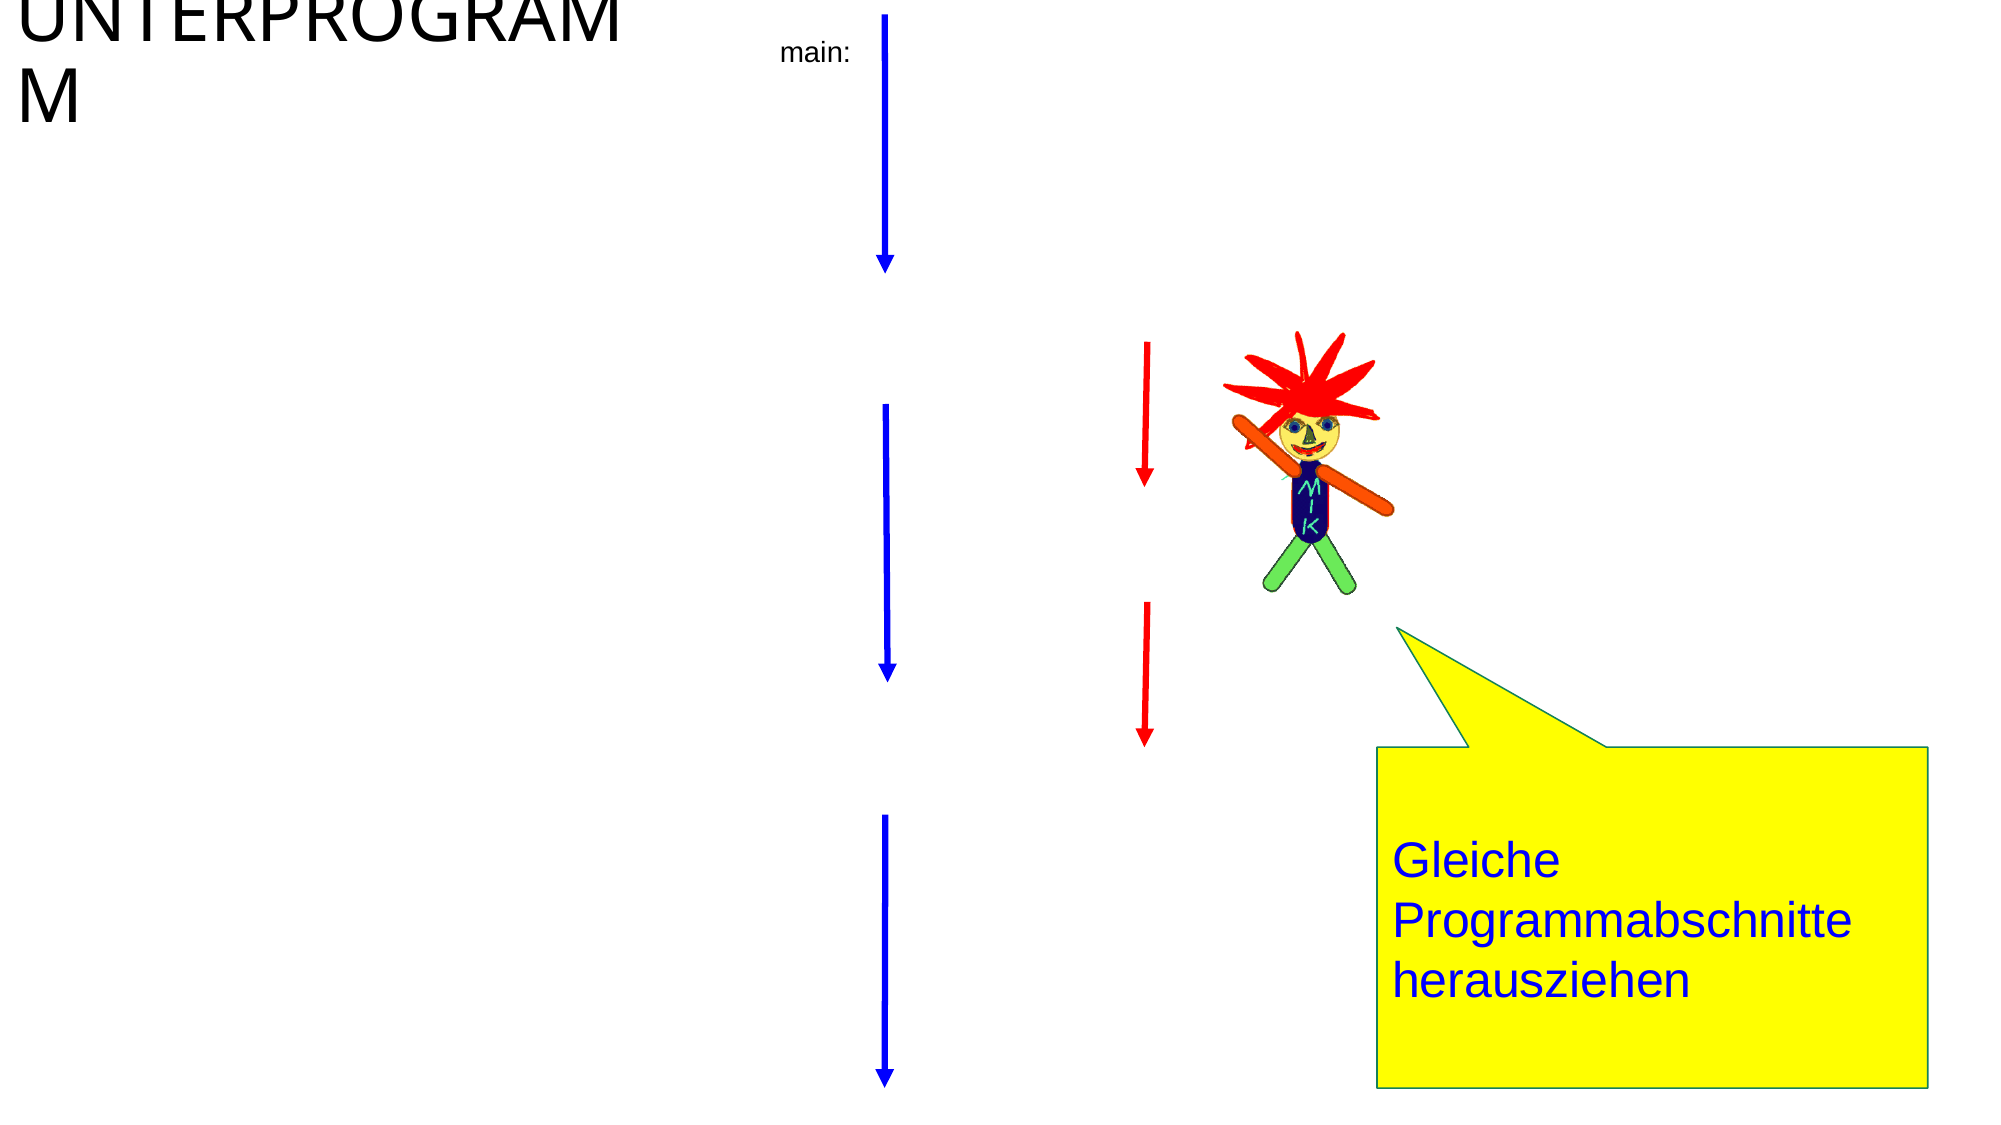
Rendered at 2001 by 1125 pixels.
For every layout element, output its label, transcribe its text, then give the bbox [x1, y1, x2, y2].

text_box main: [764, 17, 881, 98]
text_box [1144, 601, 1148, 748]
text_box Gleiche Programmabschnitte herausziehen [1376, 627, 1928, 1089]
picture [1211, 321, 1403, 603]
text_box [1144, 341, 1148, 488]
title UNTERPROGRAMM [0, 0, 676, 116]
